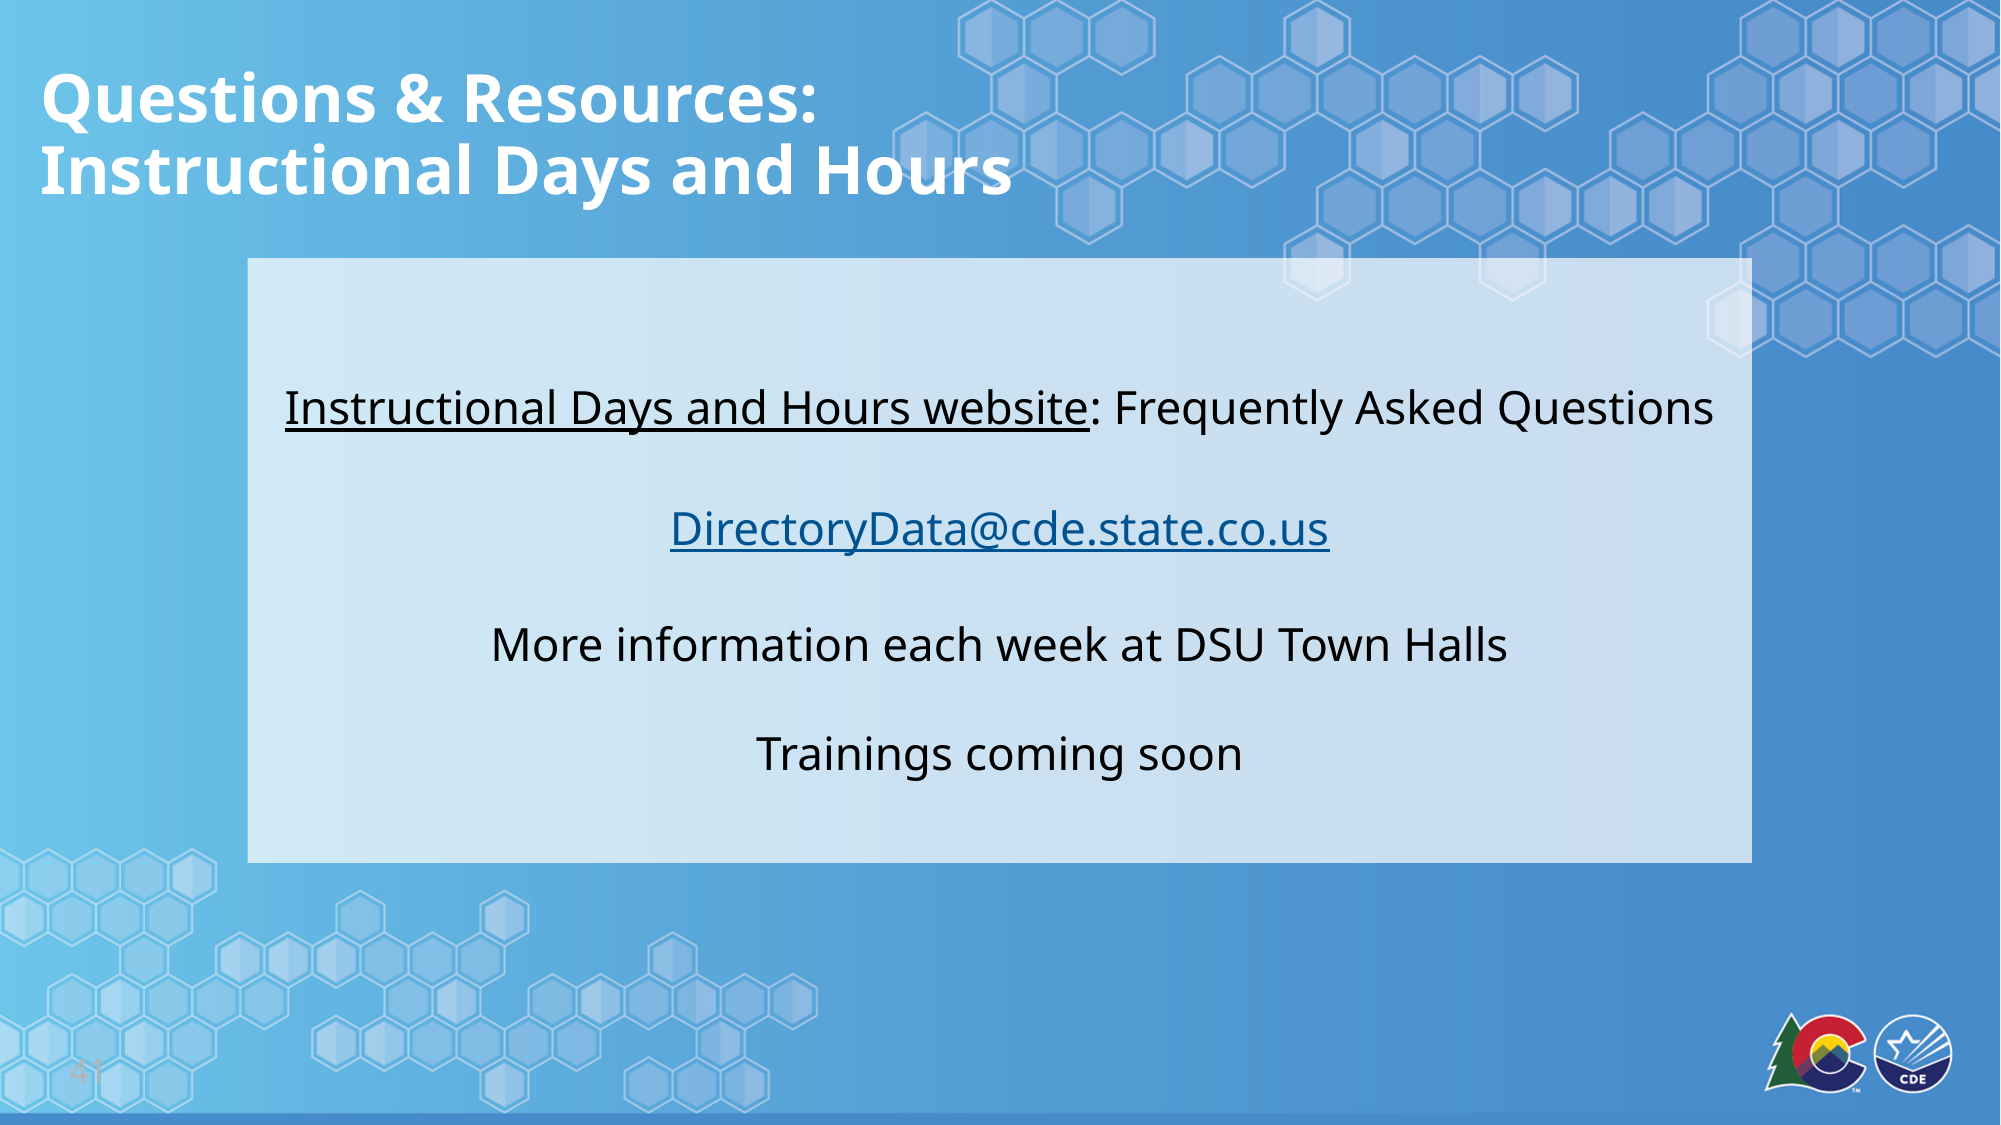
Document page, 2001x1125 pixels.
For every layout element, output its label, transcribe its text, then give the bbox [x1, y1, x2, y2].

picture [0, 0, 2001, 1125]
title Questions & Resources: Instructional Days and Hours [25, 38, 1077, 236]
list Instructional Days and Hours website: Frequently Asked Questions DirectoryData@cde.state.co.us More information each week at DSU Town Halls Trainings coming soon [247, 258, 1752, 863]
slide_number 41 [54, 1042, 191, 1103]
